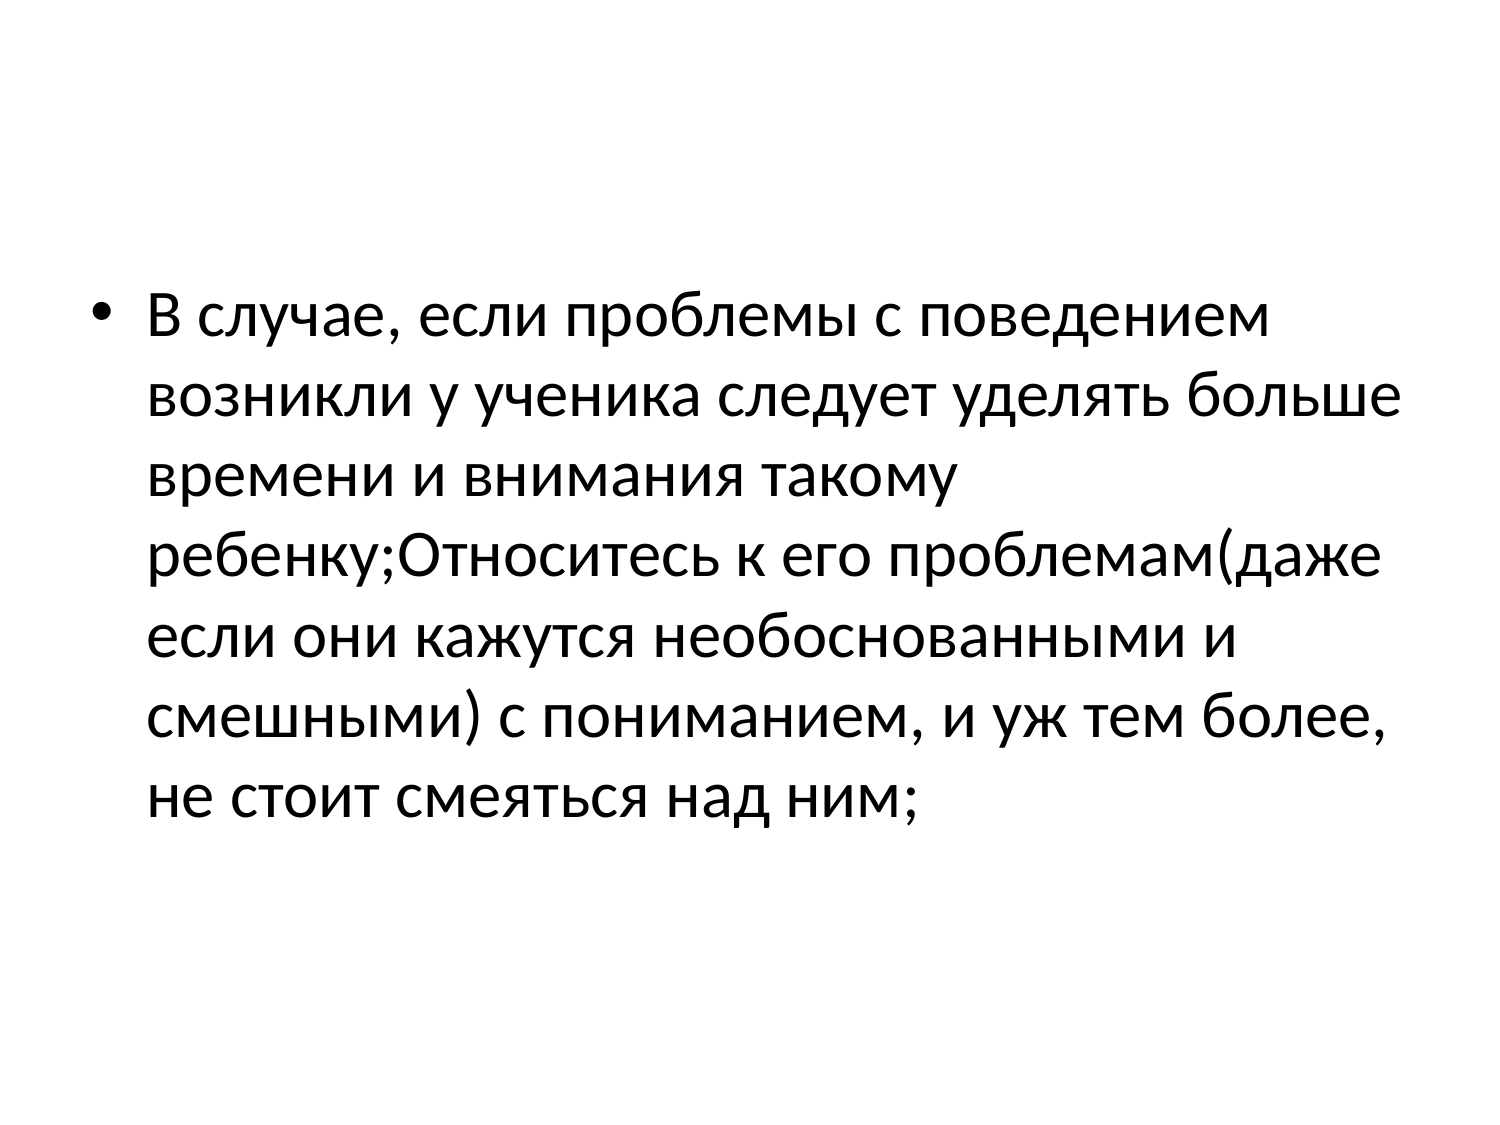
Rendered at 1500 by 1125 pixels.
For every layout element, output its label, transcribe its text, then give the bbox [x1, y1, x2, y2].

list В случае, если проблемы с поведением возникли у ученика следует уделять больше времени и внимания такому ребенку;Относитесь к его проблемам(даже если они кажутся необоснованными и смешными) с пониманием, и уж тем более, не стоит смеяться над ним; [75, 262, 1425, 1005]
